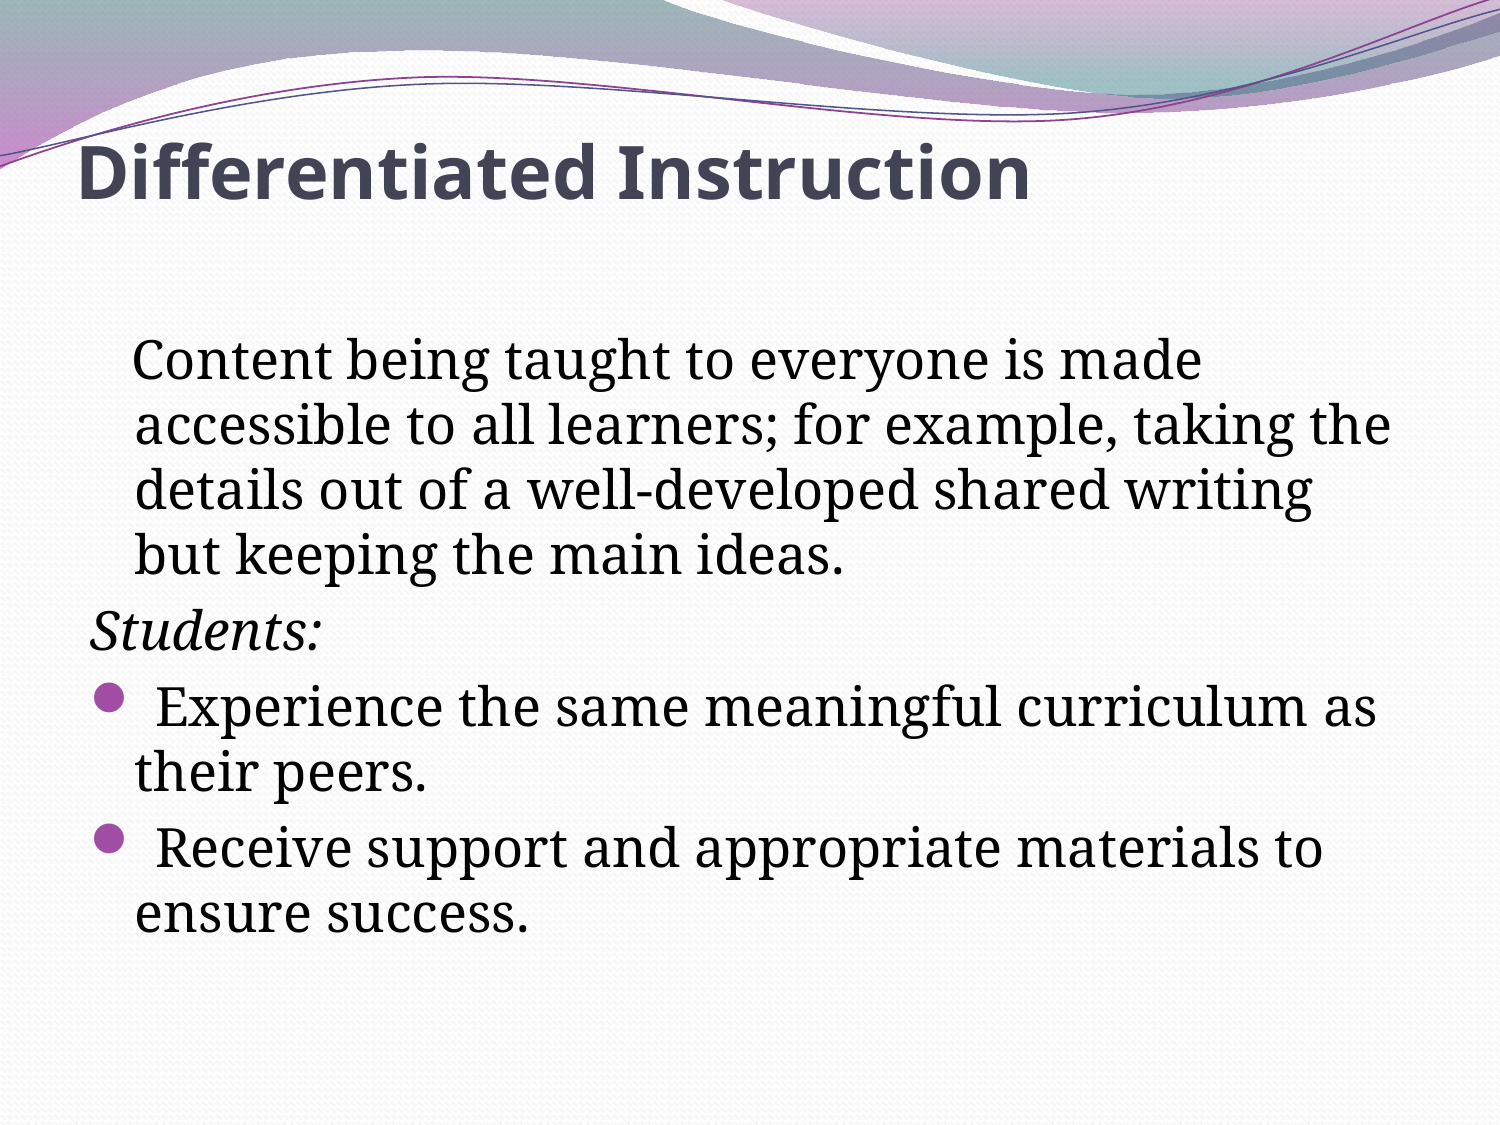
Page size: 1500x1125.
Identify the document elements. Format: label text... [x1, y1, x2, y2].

list Content being taught to everyone is made accessible to all learners; for example, taking the details out of a well-developed shared writing but keeping the main ideas. Students: Experience the same meaningful curriculum as their peers. Receive support and appropriate materials to ensure success. [75, 317, 1425, 1038]
title Differentiated Instruction [75, 115, 1425, 303]
